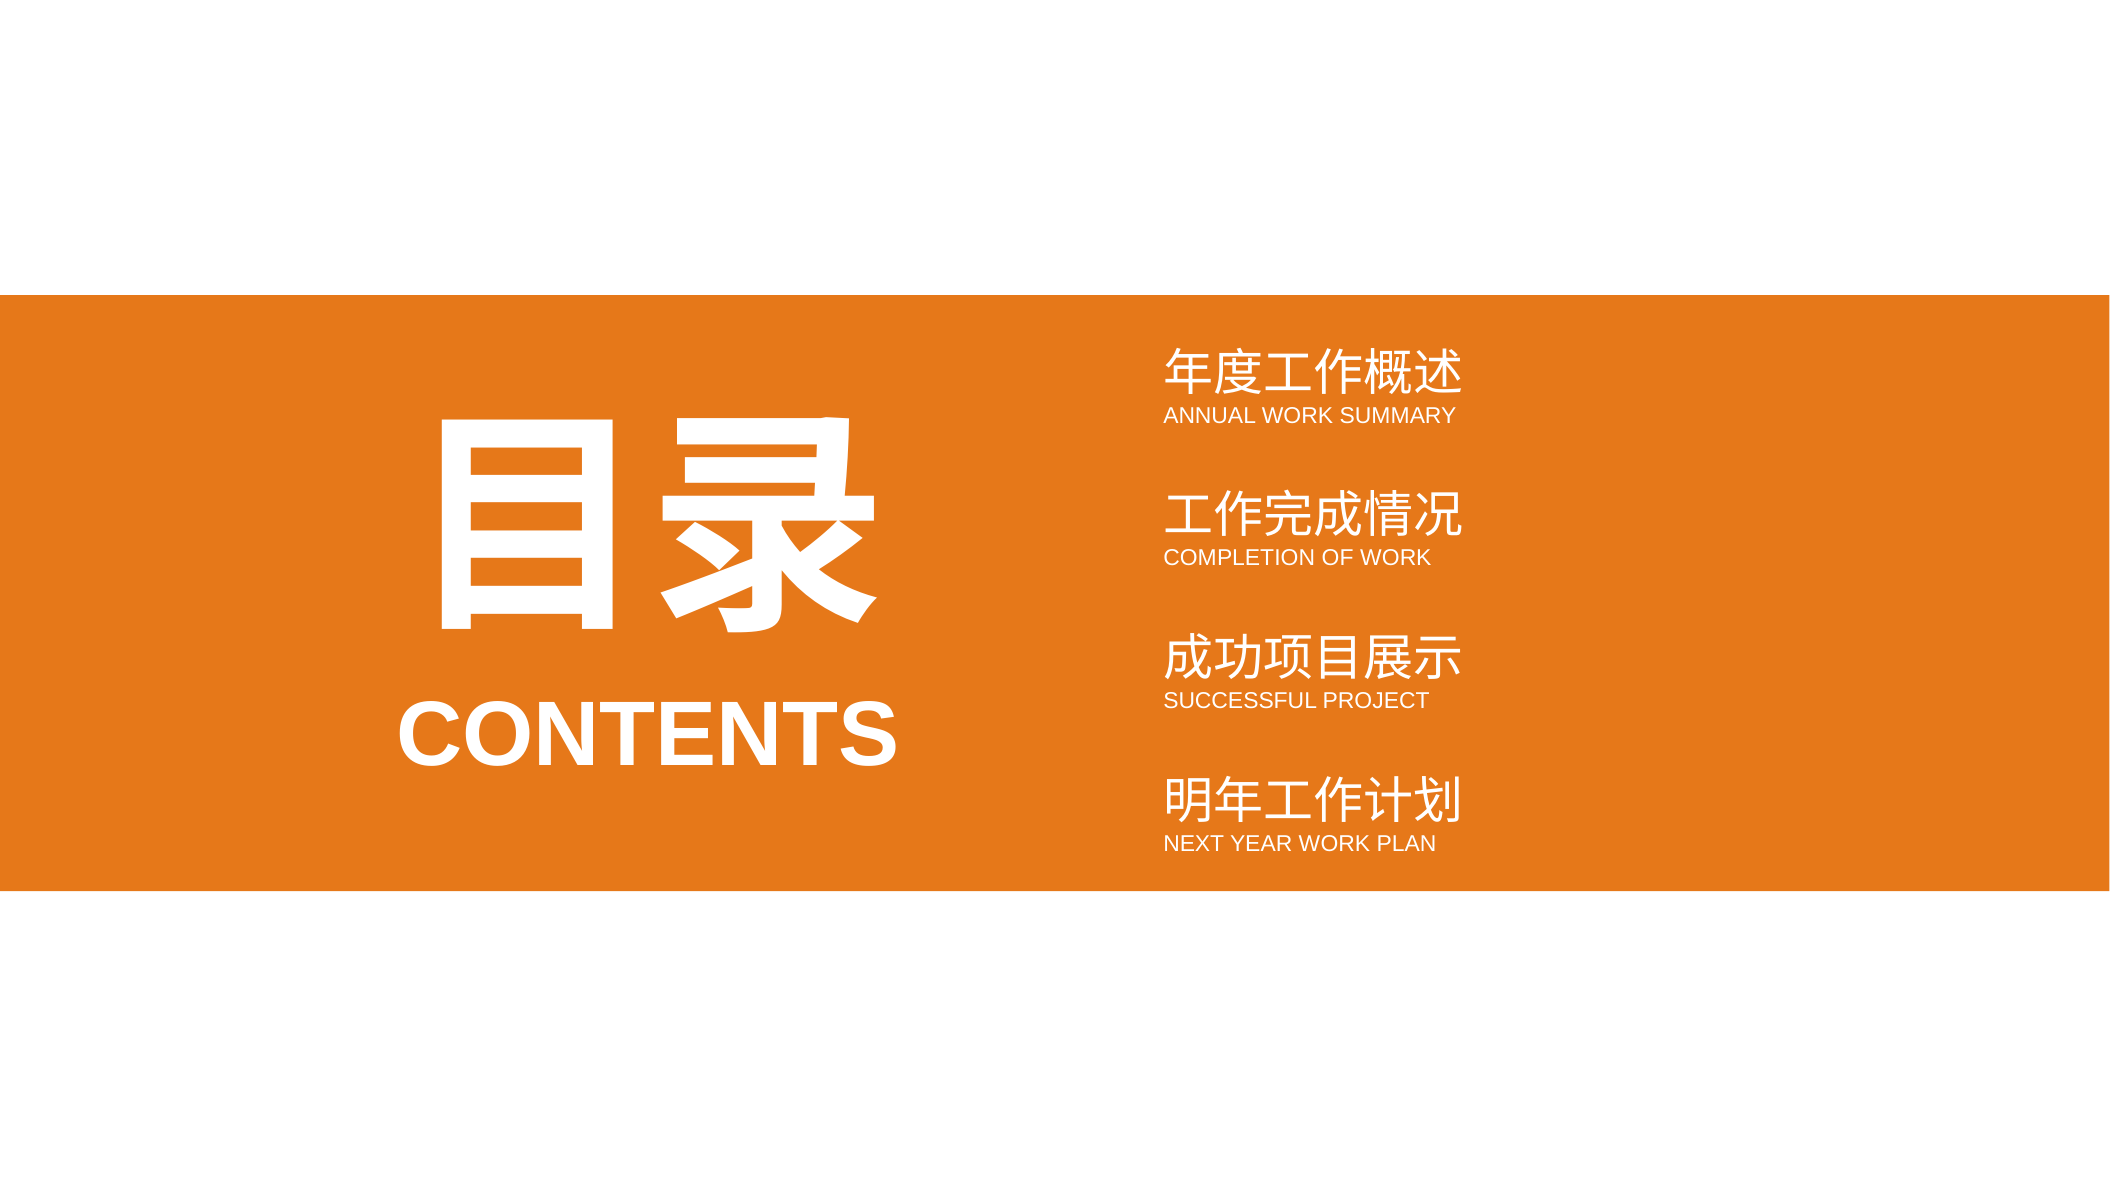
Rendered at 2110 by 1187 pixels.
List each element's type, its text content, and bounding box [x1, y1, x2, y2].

text_box 目录 [395, 370, 901, 659]
text_box CONTENTS [377, 673, 919, 784]
text_box [0, 294, 2110, 892]
